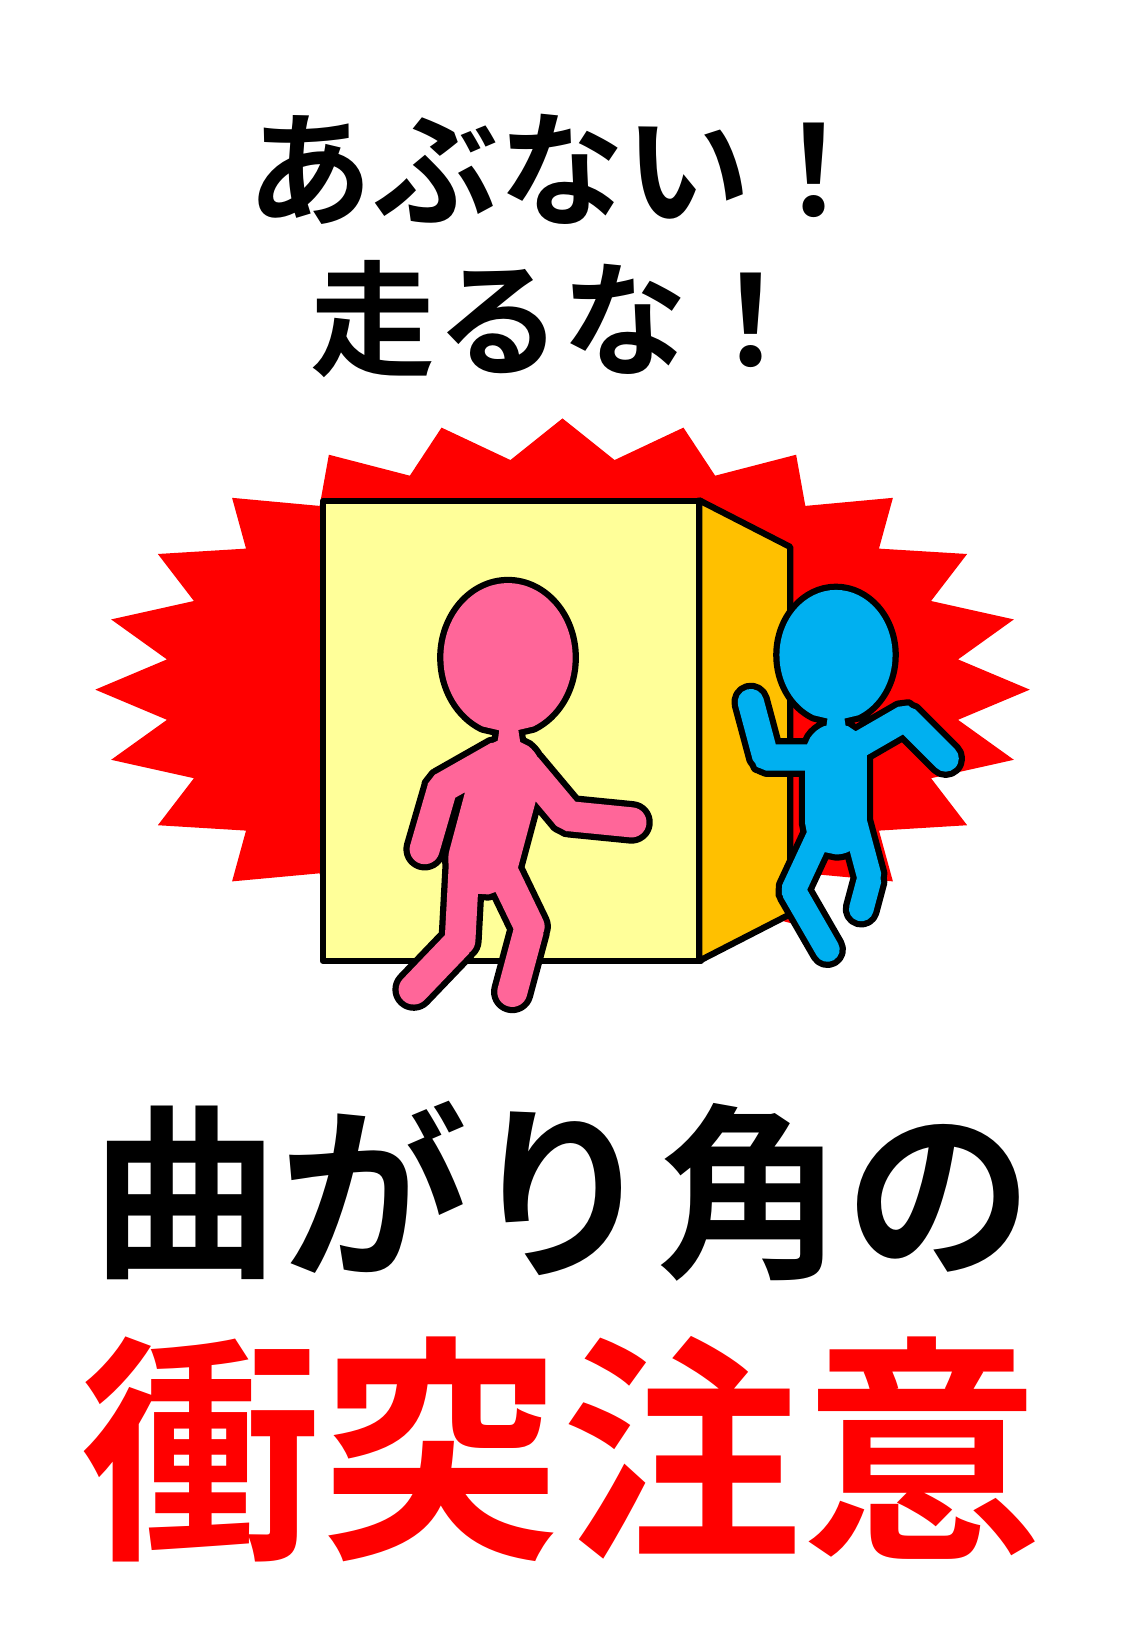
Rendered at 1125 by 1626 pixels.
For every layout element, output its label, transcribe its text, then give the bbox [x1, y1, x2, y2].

text_box あぶない！ 走るな！ [0, 84, 1125, 399]
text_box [94, 418, 1031, 1008]
text_box 曲がり角の 衝突注意 [0, 1068, 1125, 1597]
